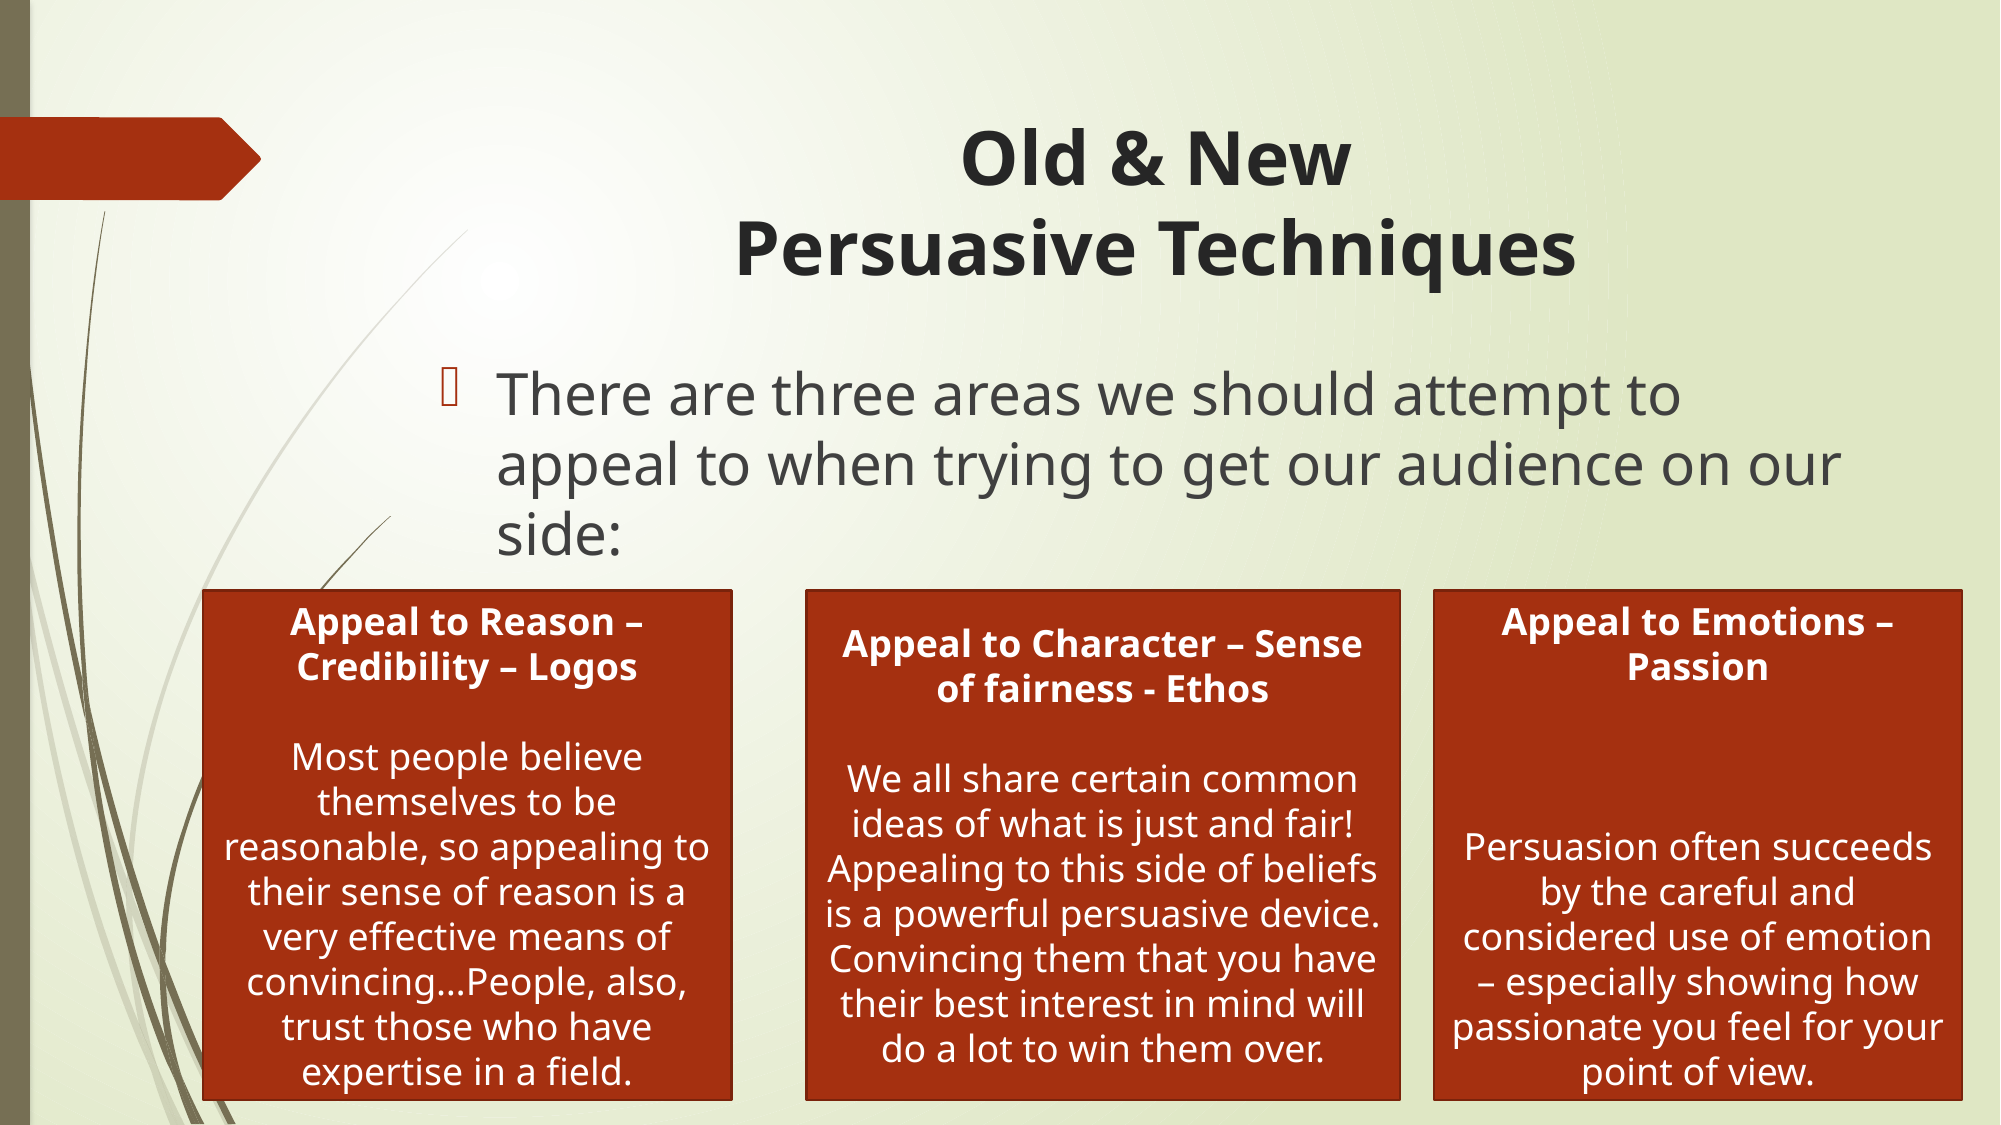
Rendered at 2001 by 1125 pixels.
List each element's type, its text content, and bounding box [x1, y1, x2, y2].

title Old & New Persuasive Techniques [425, 102, 1888, 313]
list There are three areas we should attempt to appeal to when trying to get our audience on our side: [424, 350, 1888, 591]
text_box Appeal to Character – Sense of fairness - Ethos We all share certain common ideas of what is just and fair! Appealing to this side of beliefs is a powerful persuasive device. Convincing them that you have their best interest in mind will do a lot to win them over. [805, 589, 1401, 1101]
text_box Appeal to Emotions – Passion Persuasion often succeeds by the careful and considered use of emotion – especially showing how passionate you feel for your point of view. [1433, 589, 1963, 1101]
text_box Appeal to Reason – Credibility – Logos Most people believe themselves to be reasonable, so appealing to their sense of reason is a very effective means of convincing…People, also, trust those who have expertise in a field. [202, 589, 733, 1101]
